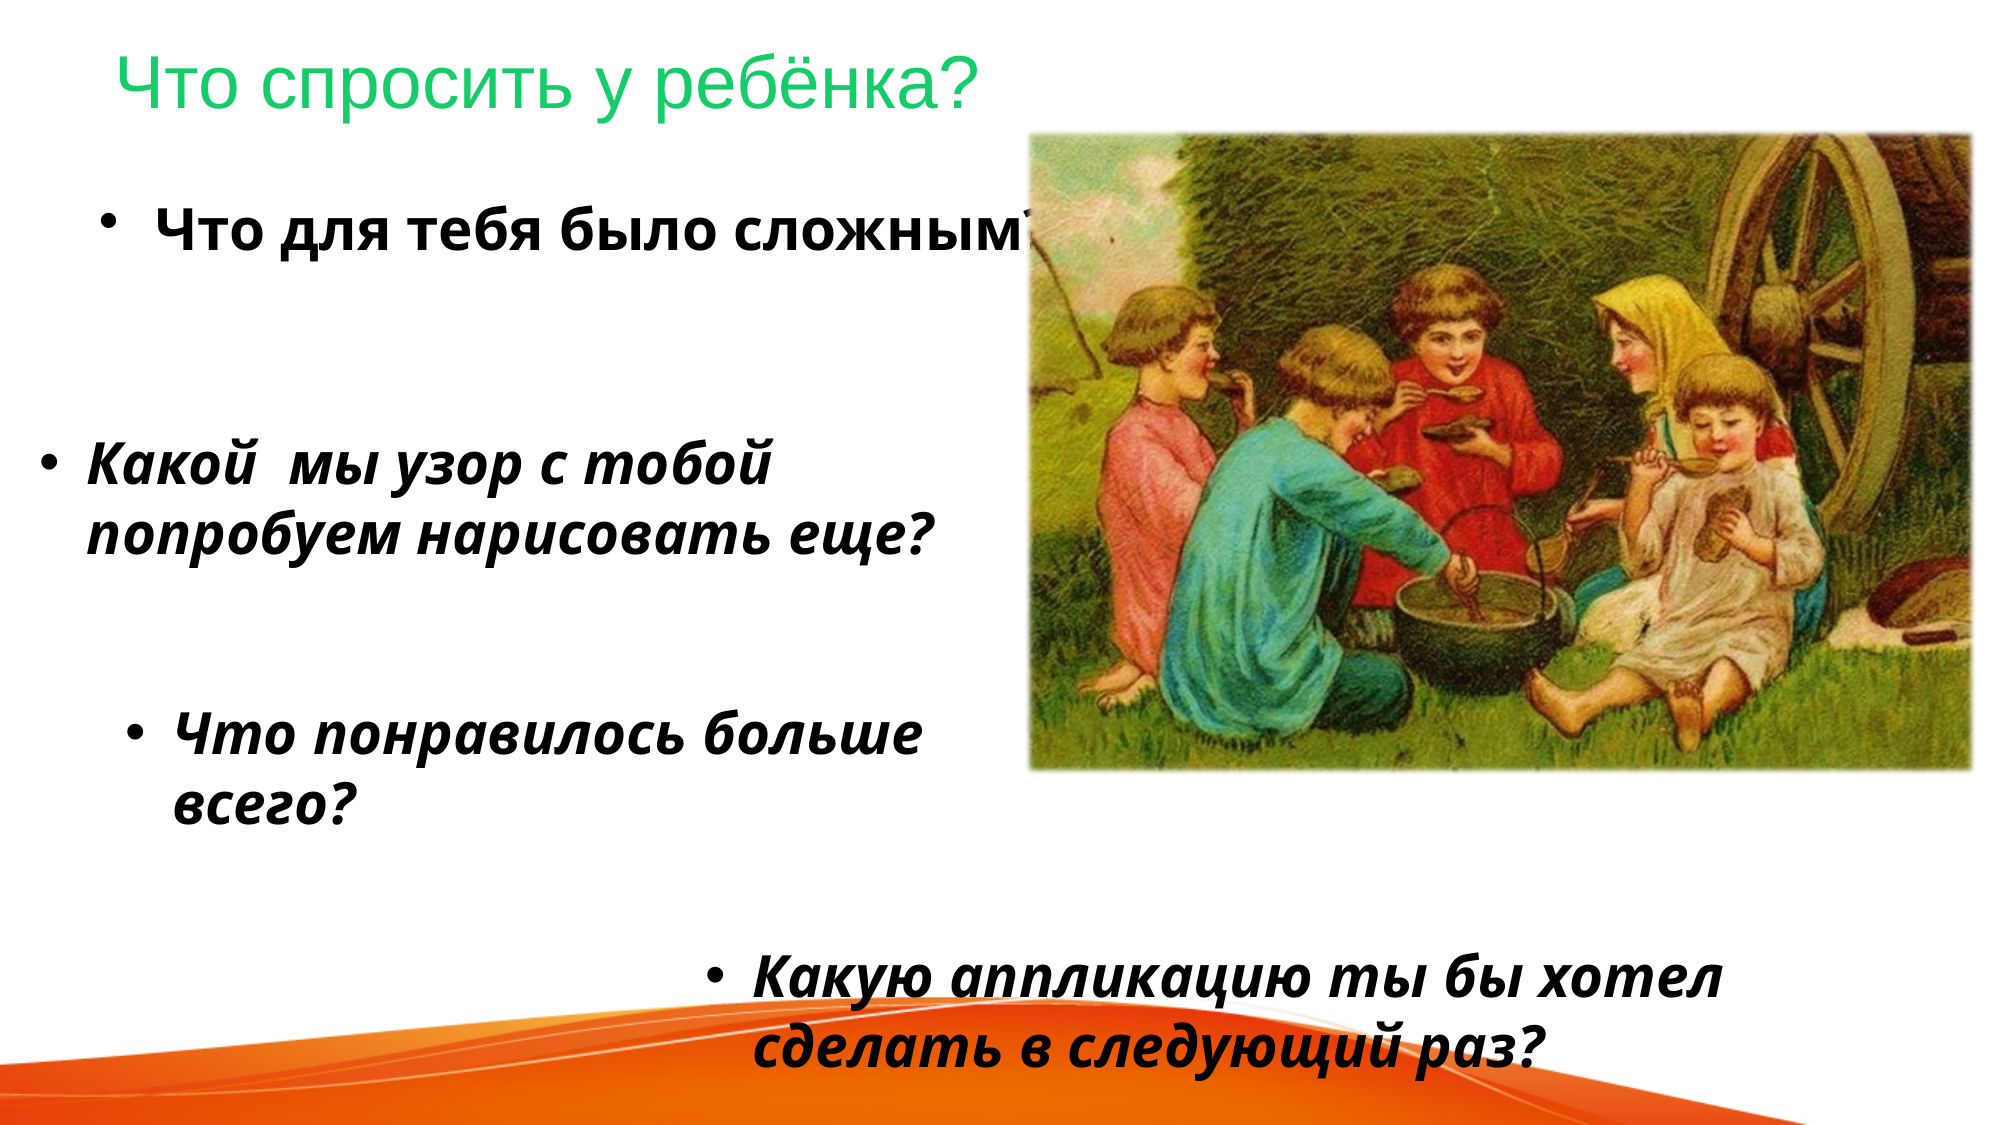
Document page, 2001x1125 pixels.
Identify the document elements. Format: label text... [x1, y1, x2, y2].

text_box Что понравилось больше всего? [110, 688, 1111, 844]
text_box Какой мы узор с тобой попробуем нарисовать еще? [25, 418, 1025, 574]
list Что для тебя было сложным? [84, 184, 1025, 305]
text_box Какую аппликацию ты бы хотел сделать в следующий раз? [690, 932, 1813, 1087]
picture [0, 0, 2001, 1125]
title Что спросить у ребёнка? [99, 30, 1901, 127]
